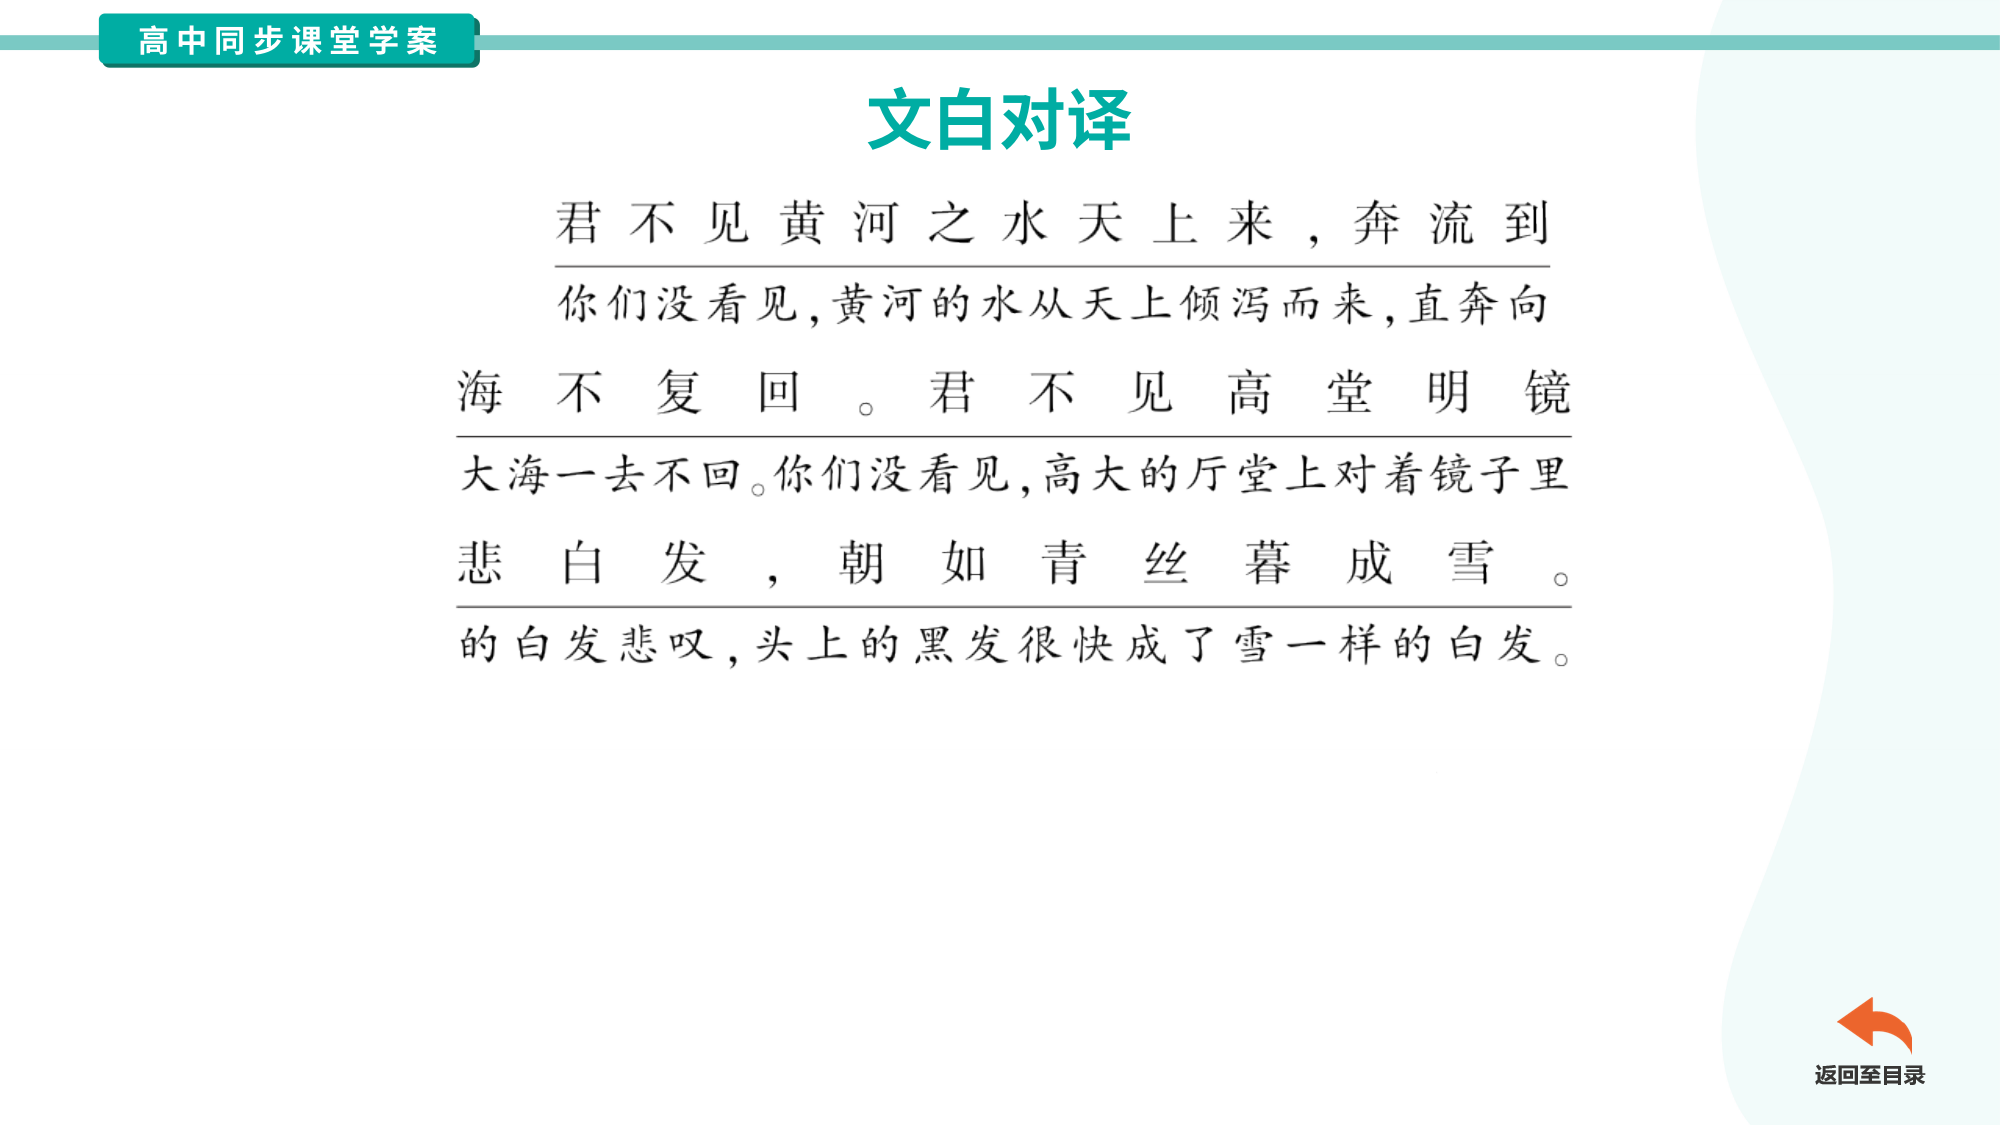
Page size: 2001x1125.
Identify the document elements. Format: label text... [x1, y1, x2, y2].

text_box 文白对译 [100, 76, 1899, 223]
picture [0, 0, 2000, 1125]
